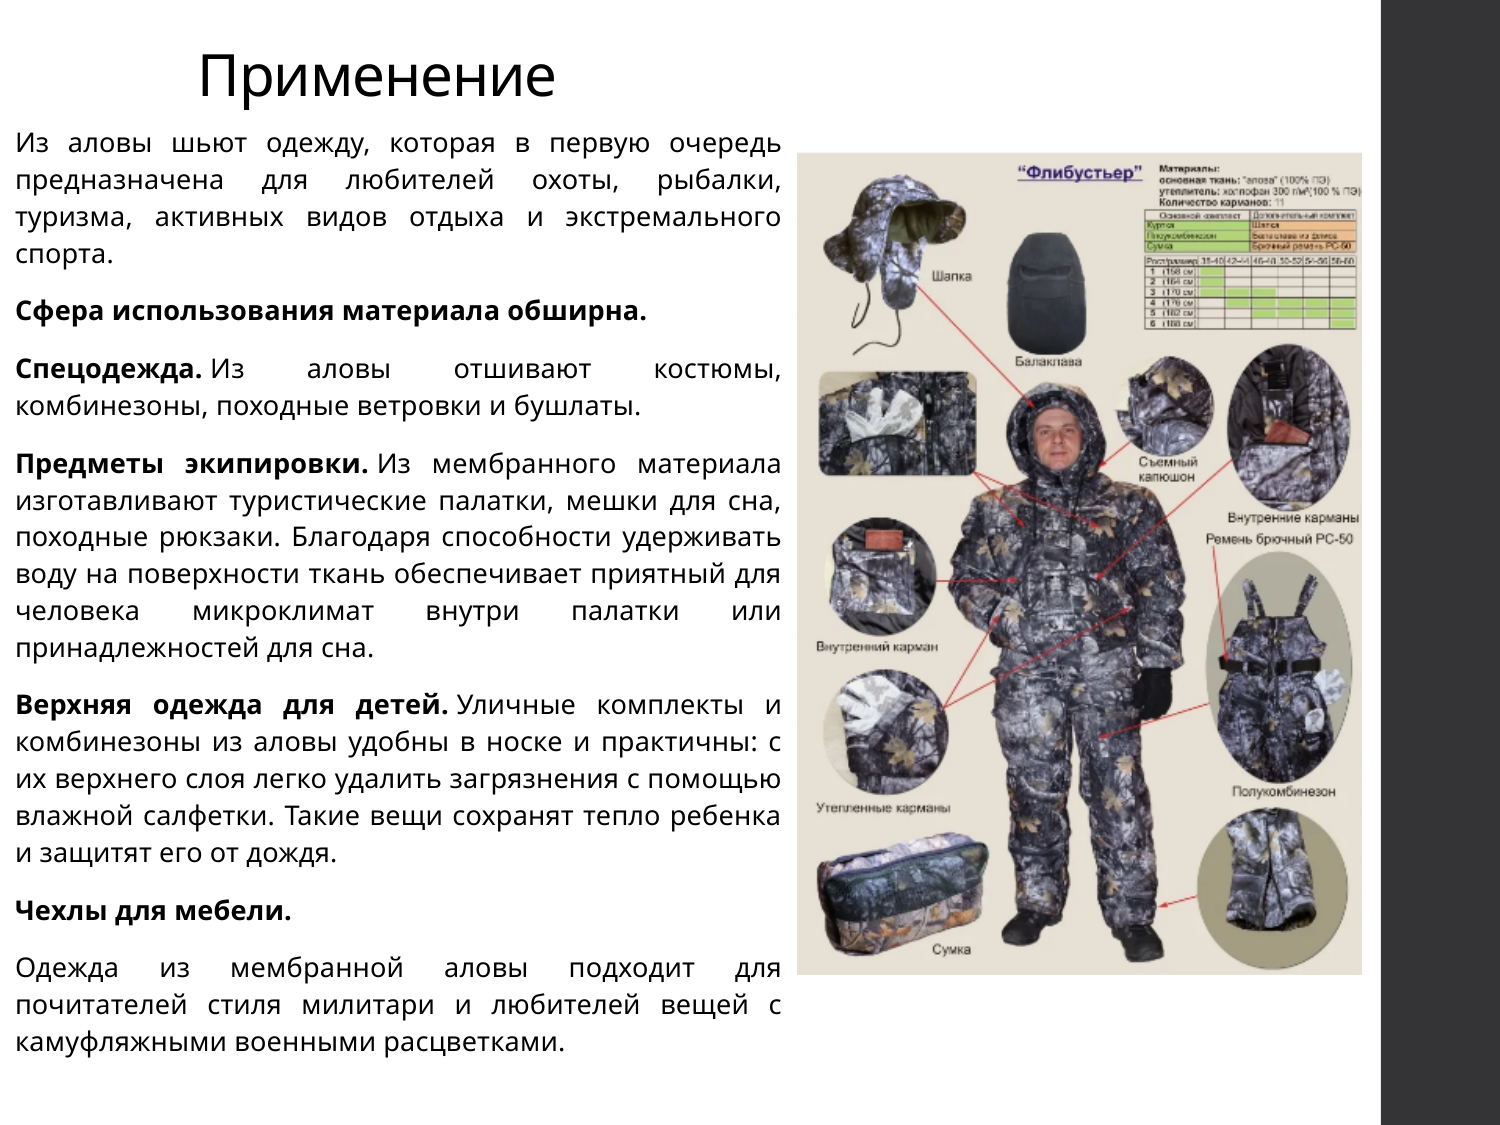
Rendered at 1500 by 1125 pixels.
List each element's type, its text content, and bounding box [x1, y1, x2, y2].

title Применение [183, 0, 577, 113]
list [796, 150, 1362, 975]
list Из аловы шьют одежду, которая в первую очередь предназначена для любителей охоты, рыбалки, туризма, активных видов отдыха и экстремального спорта. Сфера использования материала обширна. Спецодежда. Из аловы отшивают костюмы, комбинезоны, походные ветровки и бушлаты. Предметы экипировки. Из мембранного материала изготавливают туристические палатки, мешки для сна, походные рюкзаки. Благодаря способности удерживать воду на поверхности ткань обеспечивает приятный для человека микроклимат внутри палатки или принадлежностей для сна. Верхняя одежда для детей. Уличные комплекты и комбинезоны из аловы удобны в носке и практичны: с их верхнего слоя легко удалить загрязнения с помощью влажной салфетки. Такие вещи сохранят тепло ребенка и защитят его от дождя. Чехлы для мебели. Одежда из мембранной аловы подходит для почитателей стиля милитари и любителей вещей с камуфляжными военными расцветками. [0, 113, 798, 1125]
